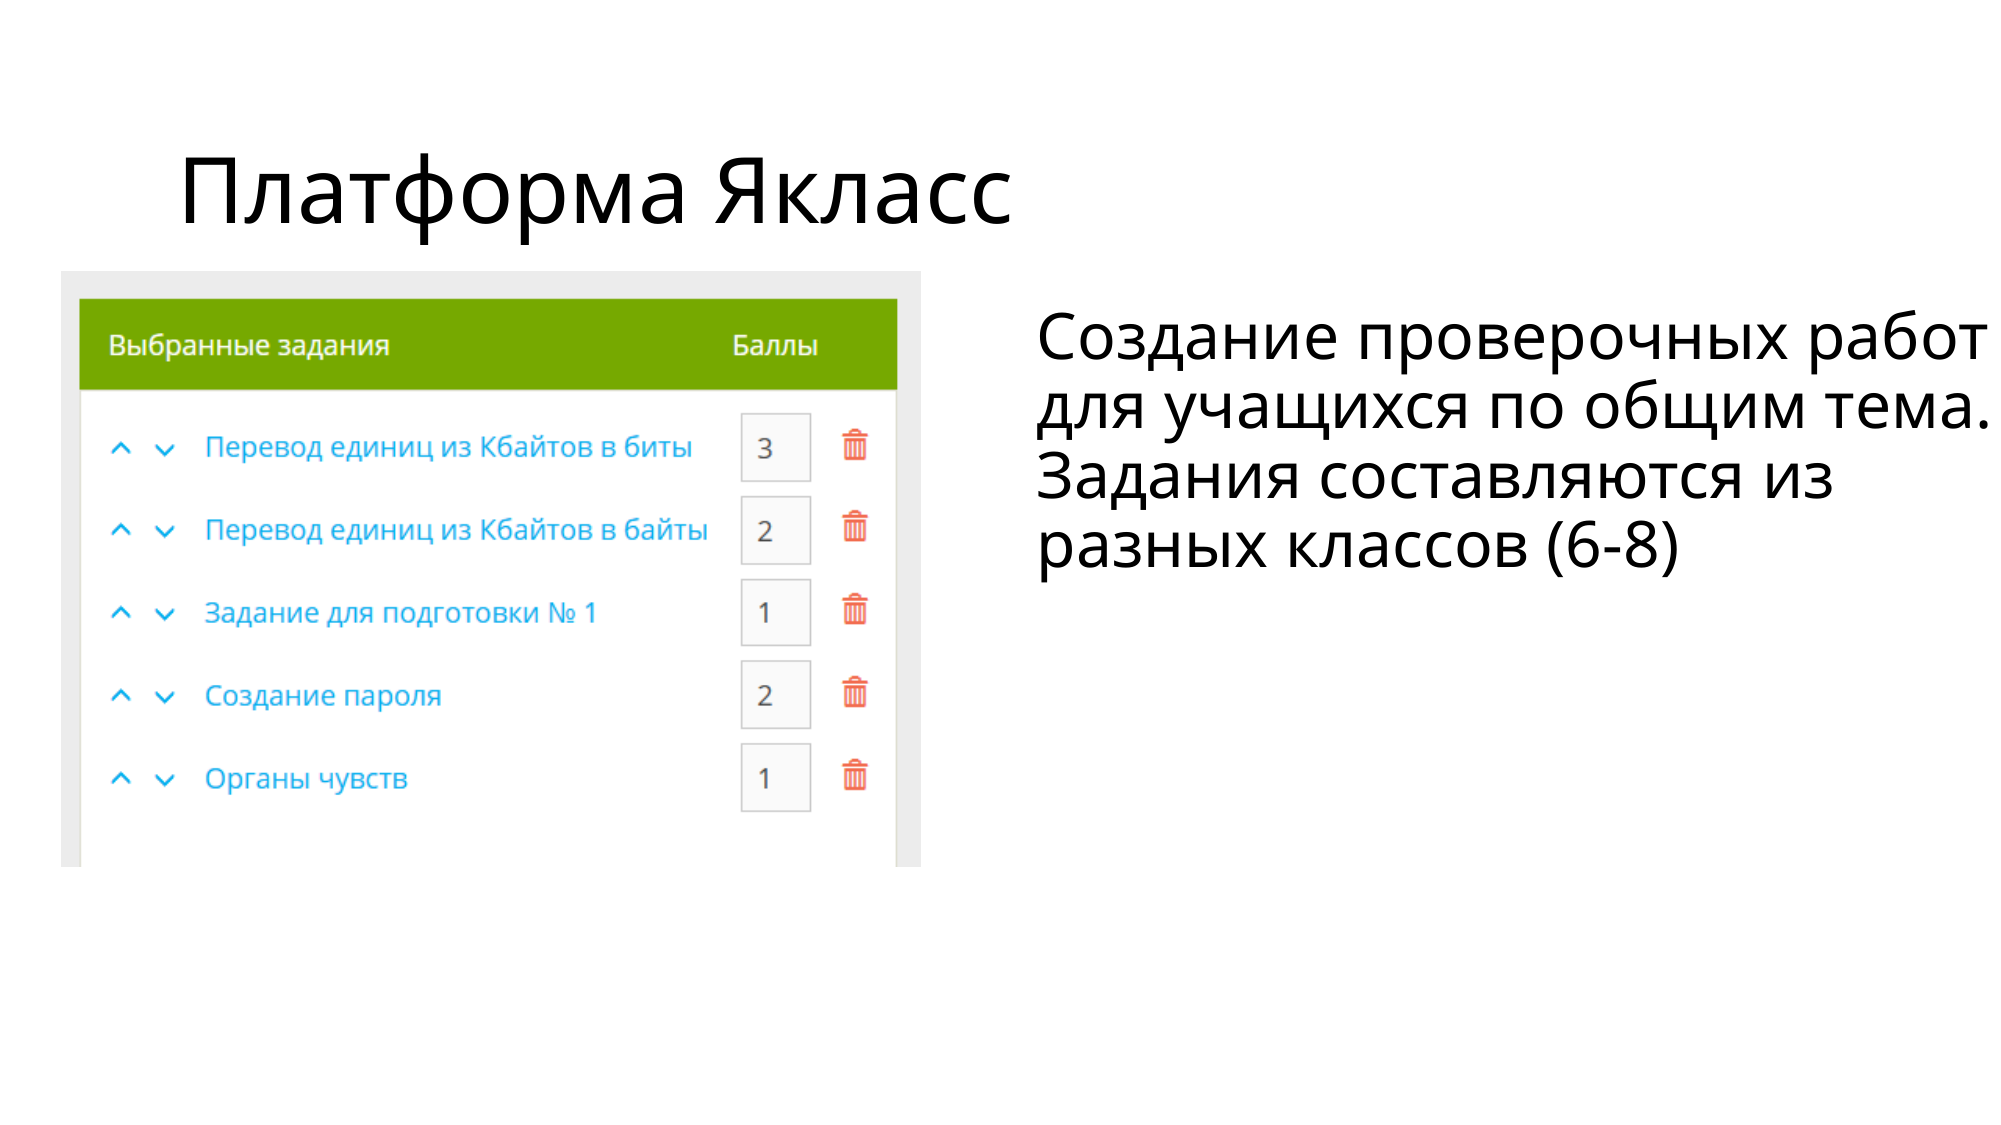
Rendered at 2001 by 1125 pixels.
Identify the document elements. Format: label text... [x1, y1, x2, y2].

title Создание проверочных работ для учащихся по общим тема. Задания составляются из разных классов (6-8) [1021, 271, 2000, 615]
picture [61, 271, 921, 867]
text_box Платформа Якласс [162, 84, 1888, 303]
